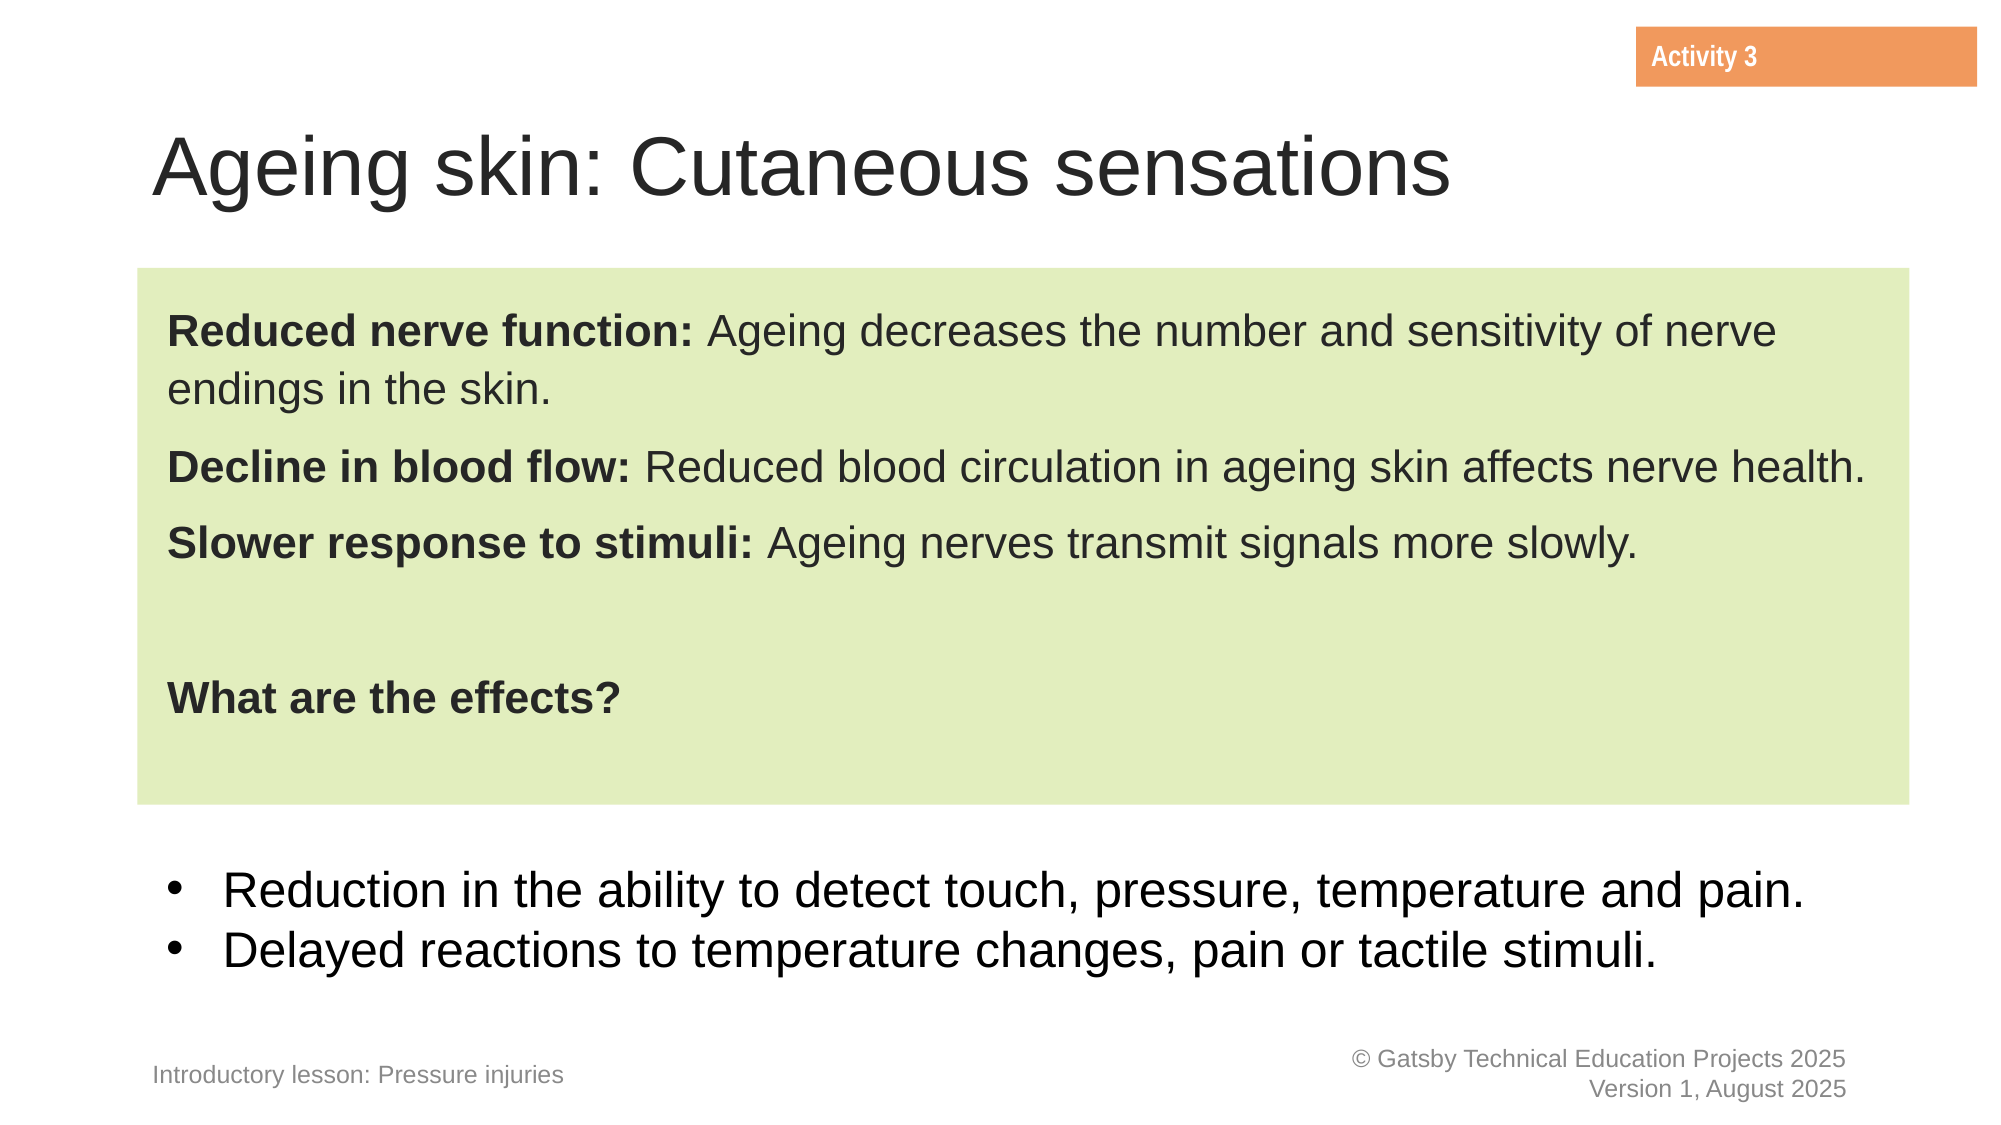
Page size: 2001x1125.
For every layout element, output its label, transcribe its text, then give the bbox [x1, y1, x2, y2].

text_box Reduction in the ability to detect touch, pressure, temperature and pain. Delayed reactions to temperature changes, pain or tactile stimuli. [151, 849, 1877, 985]
list Reduced nerve function: Ageing decreases the number and sensitivity of nerve endings in the skin. Decline in blood flow: Reduced blood circulation in ageing skin affects nerve health. Slower response to stimuli: Ageing nerves transmit signals more slowly. What are the effects? [137, 267, 1910, 805]
list Introductory lesson: Pressure injuries [137, 1042, 829, 1103]
list Activity 3 [1636, 26, 1978, 87]
title Ageing skin: Cutaneous sensations [137, 59, 1863, 267]
